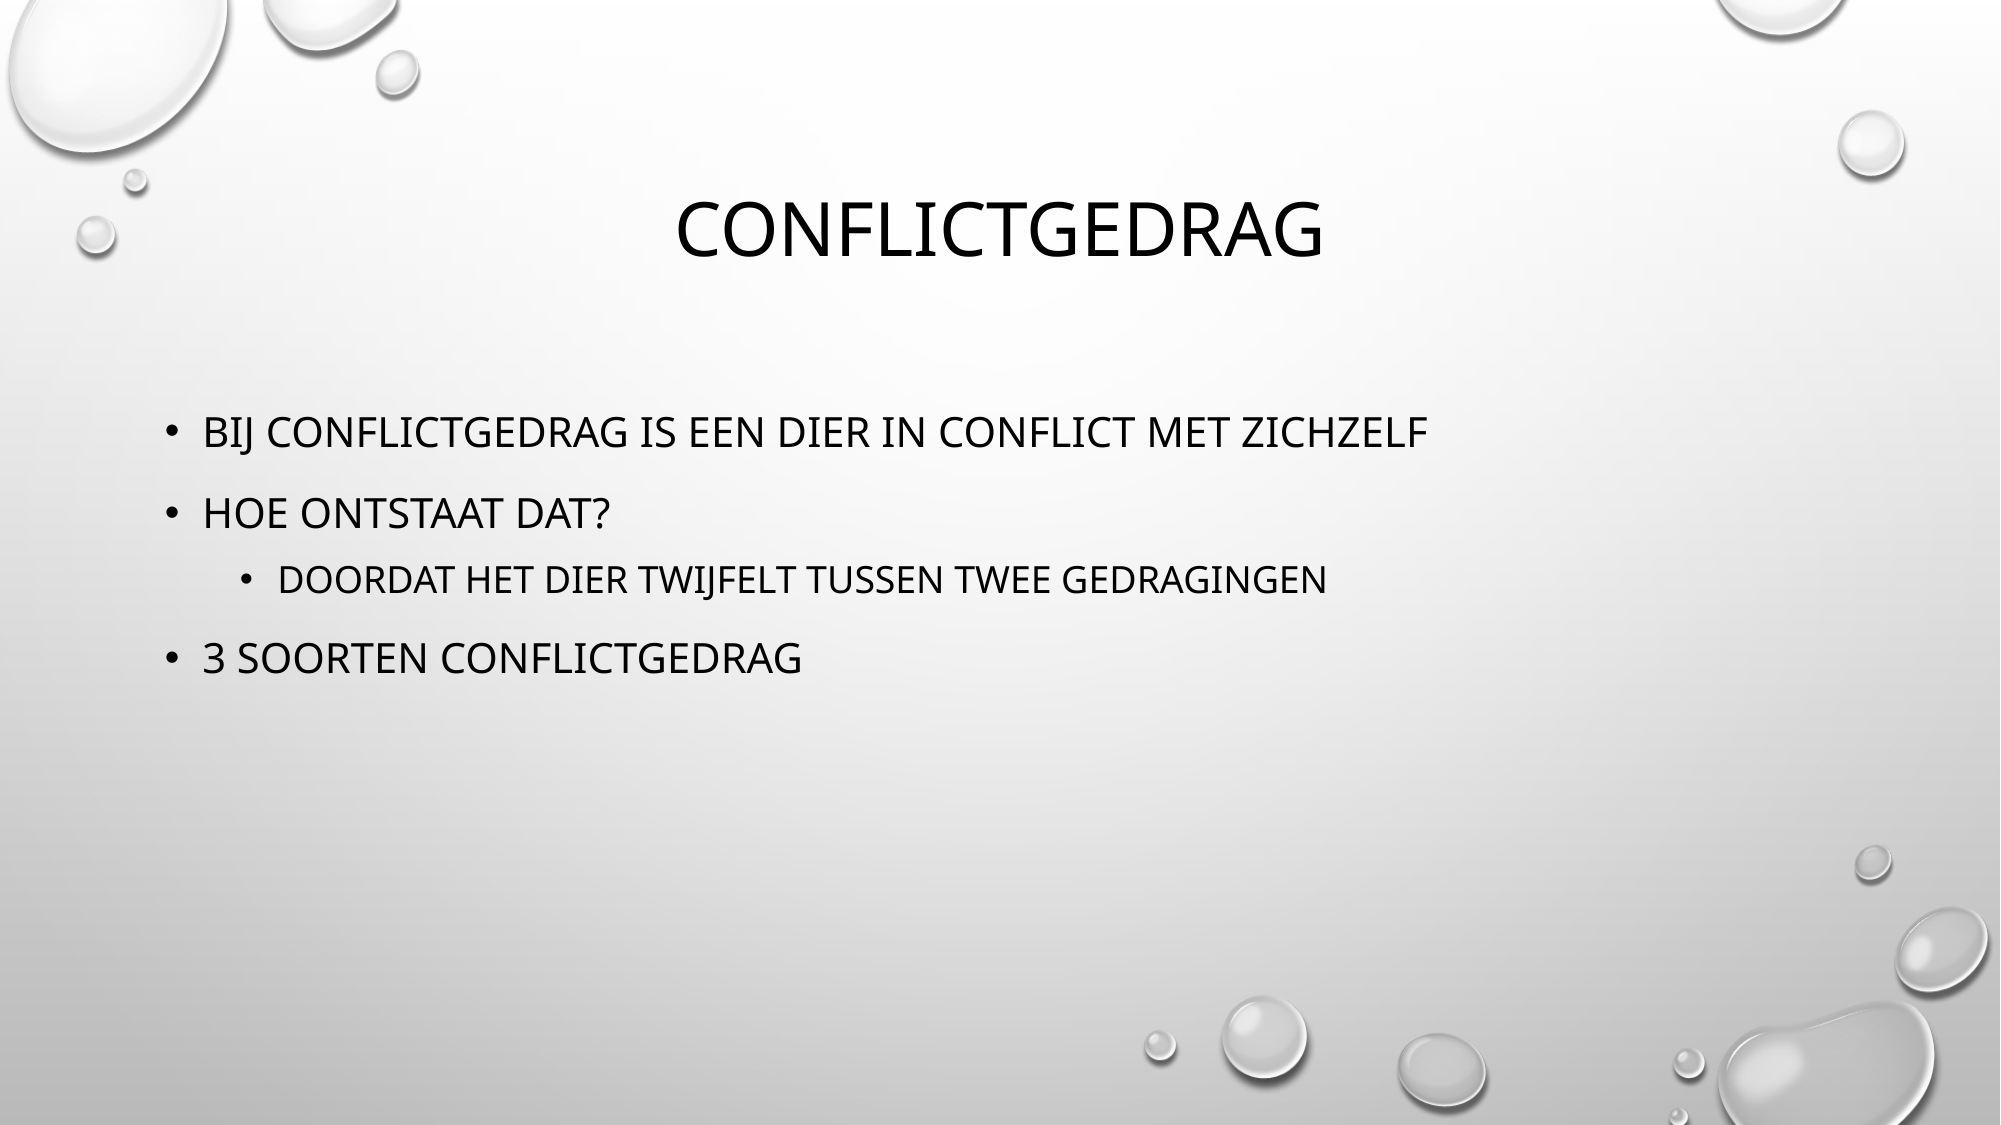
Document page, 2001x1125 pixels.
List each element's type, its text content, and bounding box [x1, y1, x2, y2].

title conflictgedrag [149, 101, 1851, 364]
list Bij conflictgedrag is een dier in conflict met zichzelf Hoe ontstaat dat? Doordat het dier twijfelt tussen twee gedragingen 3 soorten conflictgedrag [149, 388, 1850, 950]
picture [0, 0, 2000, 1125]
